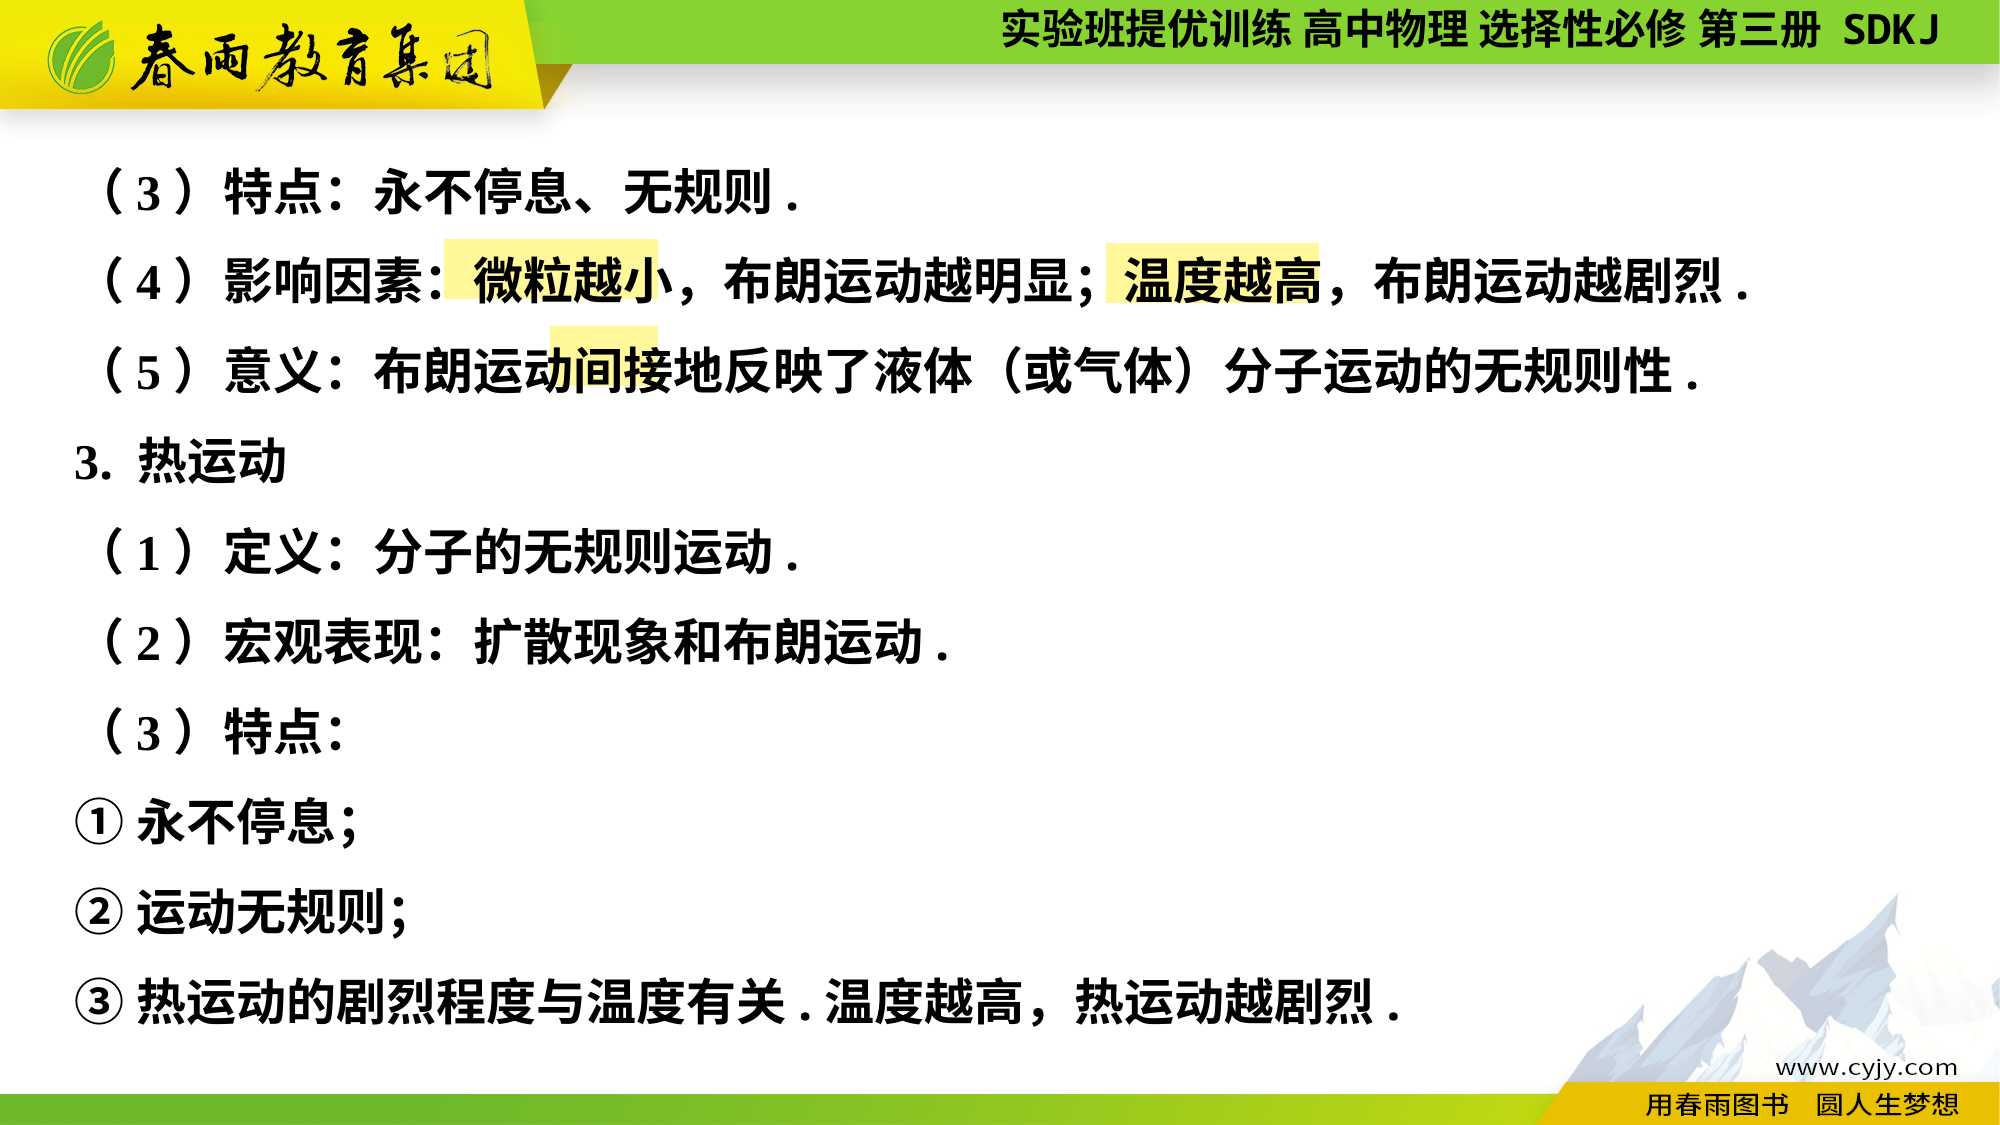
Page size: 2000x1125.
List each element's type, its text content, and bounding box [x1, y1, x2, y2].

list （3）特点：永不停息、无规则. （4）影响因素：微粒越小，布朗运动越明显；温度越高，布朗运动越剧烈. （5）意义：布朗运动间接地反映了液体（或气体）分子运动的无规则性. 3. 热运动 （1）定义：分子的无规则运动. （2）宏观表现：扩散现象和布朗运动. （3）特点： ①永不停息； ②运动无规则； ③热运动的剧烈程度与温度有关.温度越高，热运动越剧烈. [59, 122, 1944, 1035]
picture [0, 0, 2000, 1125]
